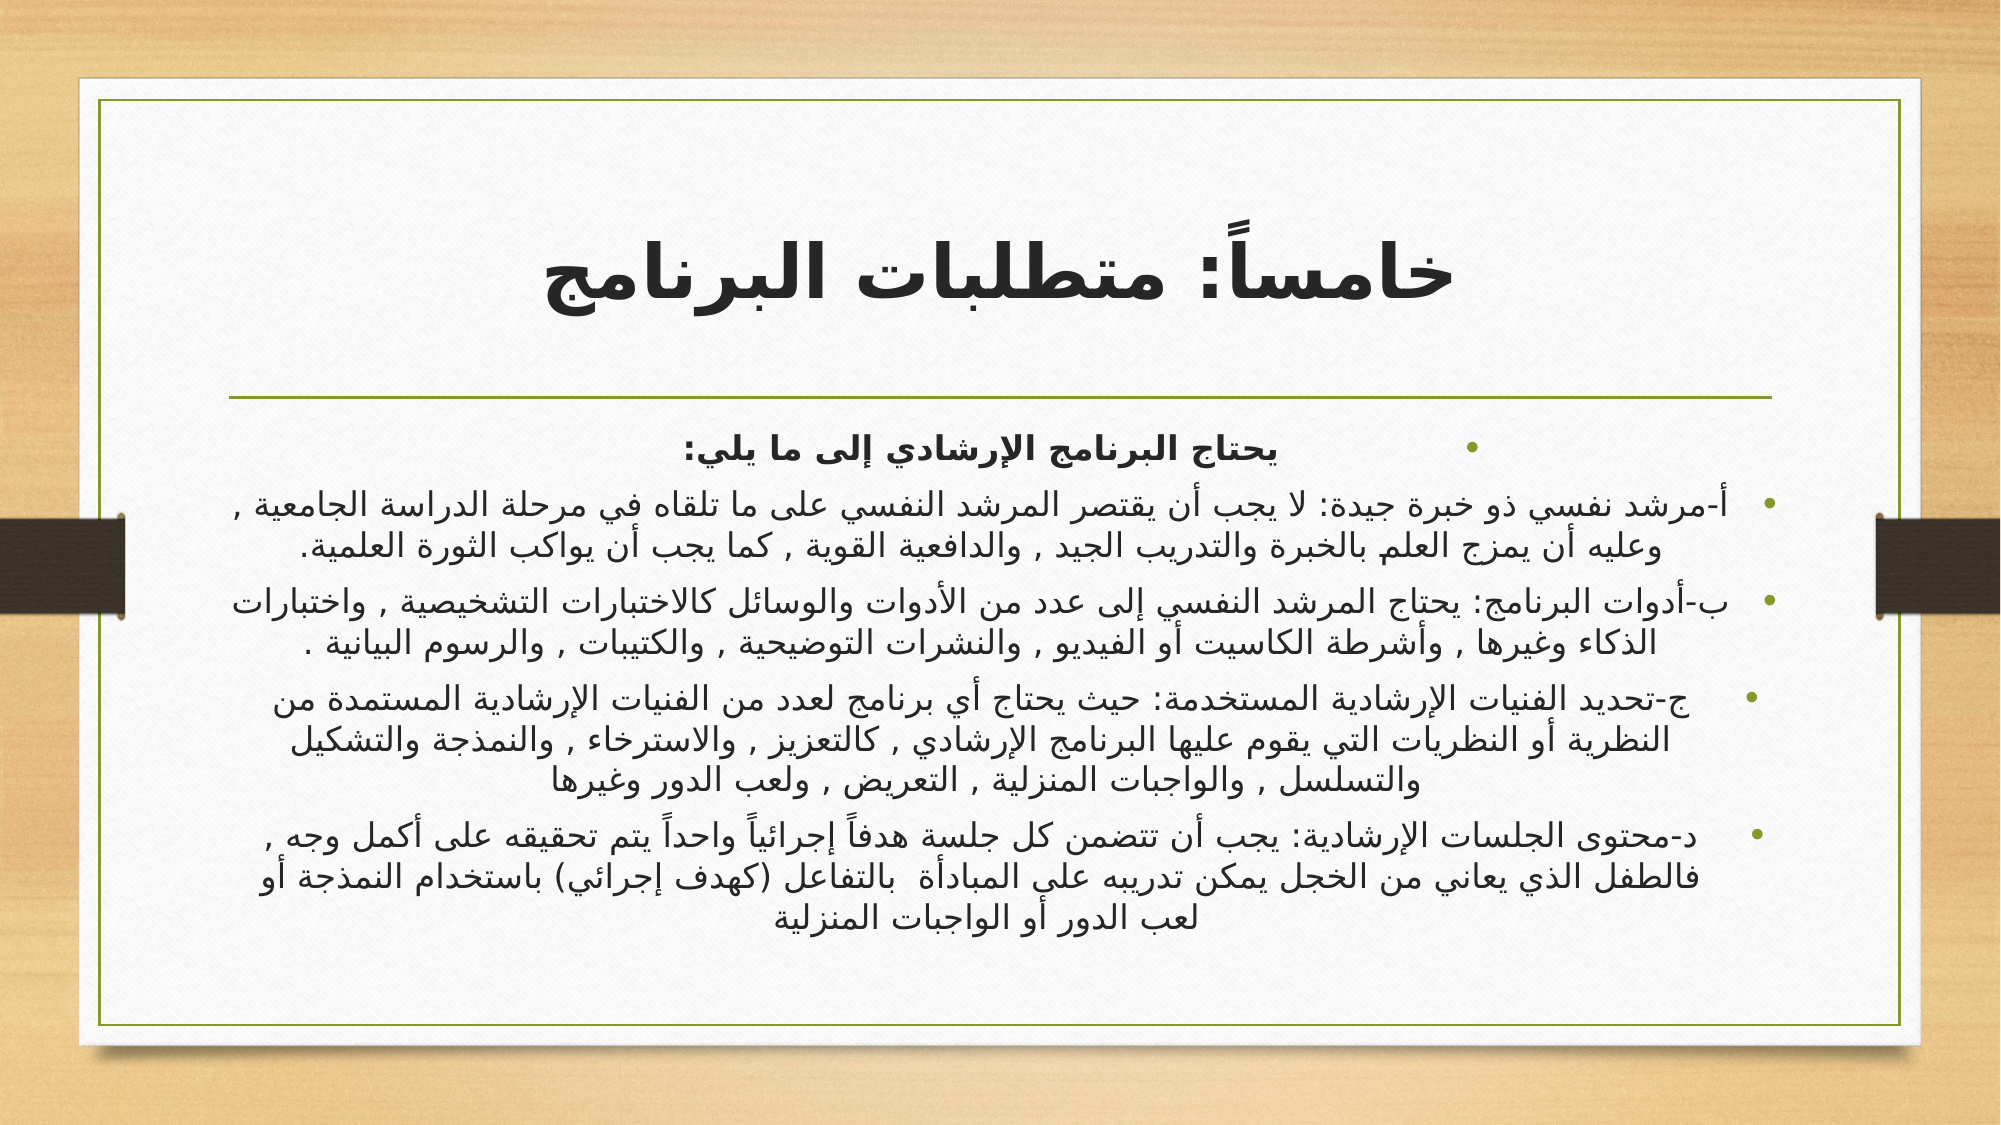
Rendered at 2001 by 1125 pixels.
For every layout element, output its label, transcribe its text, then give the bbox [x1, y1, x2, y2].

title خامساً: متطلبات البرنامج [212, 161, 1788, 375]
list يحتاج البرنامج الإرشادي إلى ما يلي: أ-مرشد نفسي ذو خبرة جيدة: لا يجب أن يقتصر المرشد النفسي على ما تلقاه في مرحلة الدراسة الجامعية , وعليه أن يمزج العلم بالخبرة والتدريب الجيد , والدافعية القوية , كما يجب أن يواكب الثورة العلمية. ب-أدوات البرنامج: يحتاج المرشد النفسي إلى عدد من الأدوات والوسائل كالاختبارات التشخيصية , واختبارات الذكاء وغيرها , وأشرطة الكاسيت أو الفيديو , والنشرات التوضيحية , والكتيبات , والرسوم البيانية . ج-تحديد الفنيات الإرشادية المستخدمة: حيث يحتاج أي برنامج لعدد من الفنيات الإرشادية المستمدة من النظرية أو النظريات التي يقوم عليها البرنامج الإرشادي , كالتعزيز , والاسترخاء , والنمذجة والتشكيل والتسلسل , والواجبات المنزلية , التعريض , ولعب الدور وغيرها د-محتوى الجلسات الإرشادية: يجب أن تتضمن كل جلسة هدفاً إجرائياً واحداً يتم تحقيقه على أكمل وجه , فالطفل الذي يعاني من الخجل يمكن تدريبه على المبادأة بالتفاعل (كهدف إجرائي) باستخدام النمذجة أو لعب الدور أو الواجبات المنزلية [212, 419, 1788, 964]
picture [0, 0, 2001, 1125]
